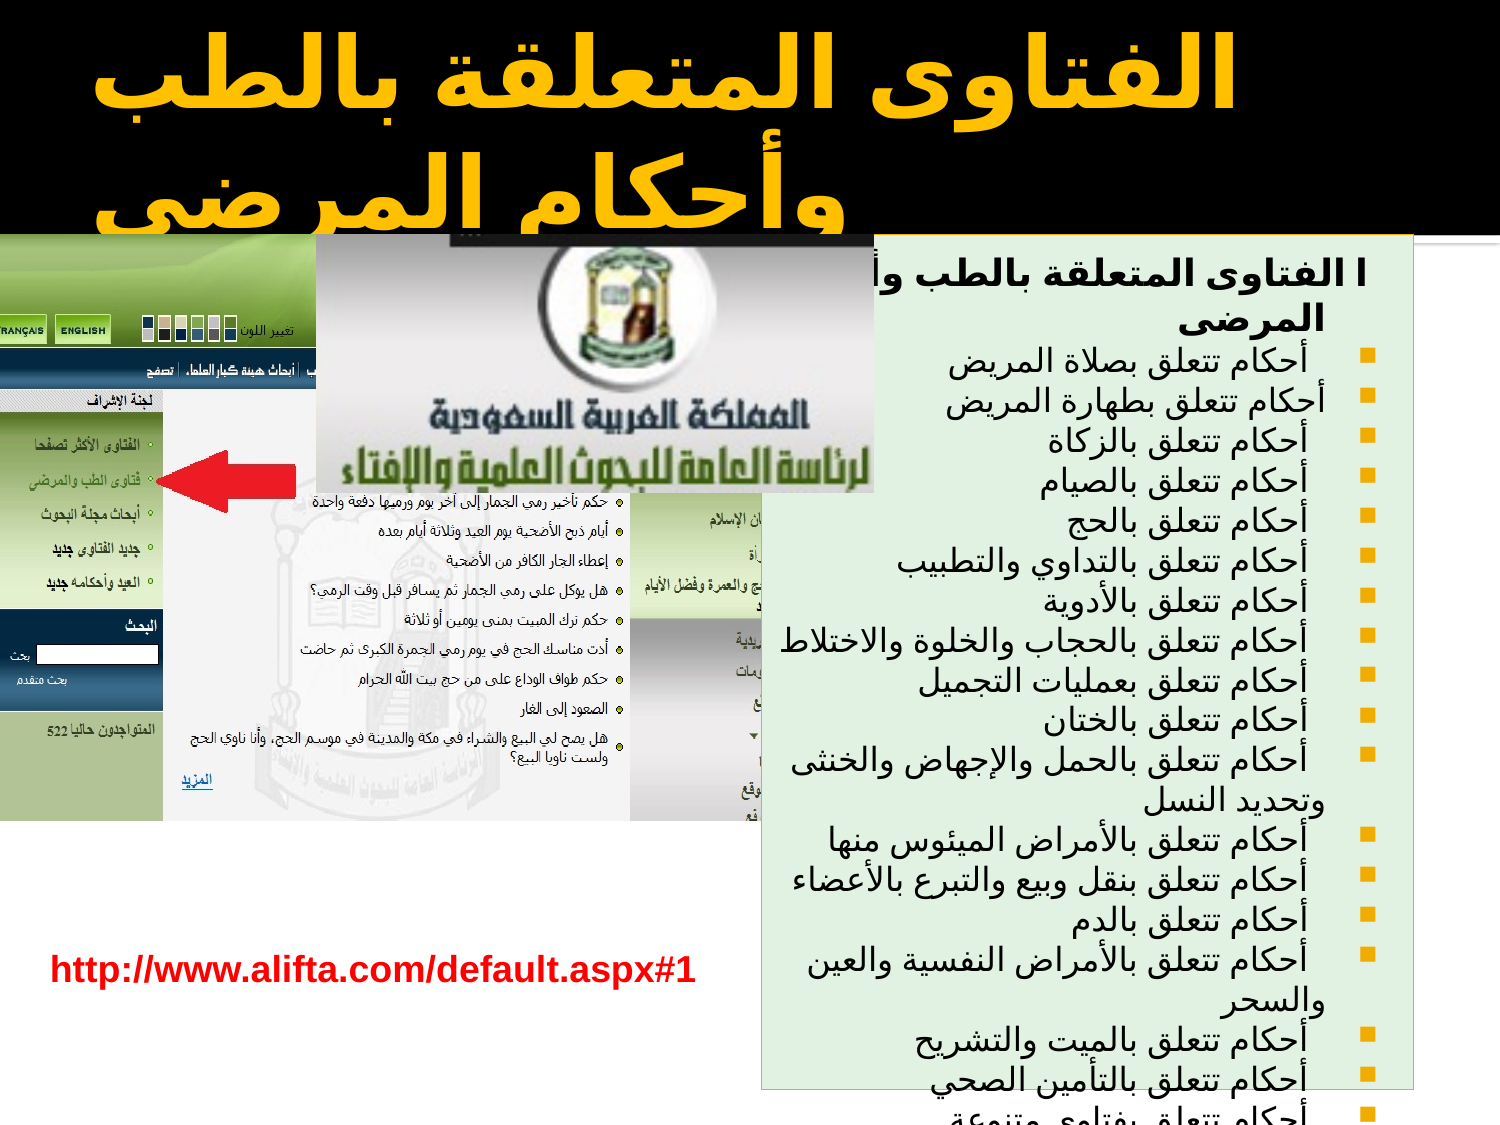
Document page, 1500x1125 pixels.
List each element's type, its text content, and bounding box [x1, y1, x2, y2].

title الفتاوى المتعلقة بالطب وأحكام المرضى [75, 25, 1425, 231]
text_box ا الفتاوى المتعلقة بالطب وأحكام المرضى أحكام تتعلق بصلاة المريض أحكام تتعلق بطهارة المريض أحكام تتعلق بالزكاة أحكام تتعلق بالصيام أحكام تتعلق بالحج أحكام تتعلق بالتداوي والتطبيب أحكام تتعلق بالأدوية أحكام تتعلق بالحجاب والخلوة والاختلاط أحكام تتعلق بعمليات التجميل أحكام تتعلق بالختان أحكام تتعلق بالحمل والإجهاض والخنثى وتحديد النسل أحكام تتعلق بالأمراض الميئوس منها أحكام تتعلق بنقل وبيع والتبرع بالأعضاء أحكام تتعلق بالدم أحكام تتعلق بالأمراض النفسية والعين والسحر أحكام تتعلق بالميت والتشريح أحكام تتعلق بالتأمين الصحي أحكام تتعلق بفتاوى متنوعة [761, 234, 1414, 1090]
text_box http://www.alifta.com/default.aspx#1 [35, 937, 739, 998]
picture [0, 234, 874, 821]
